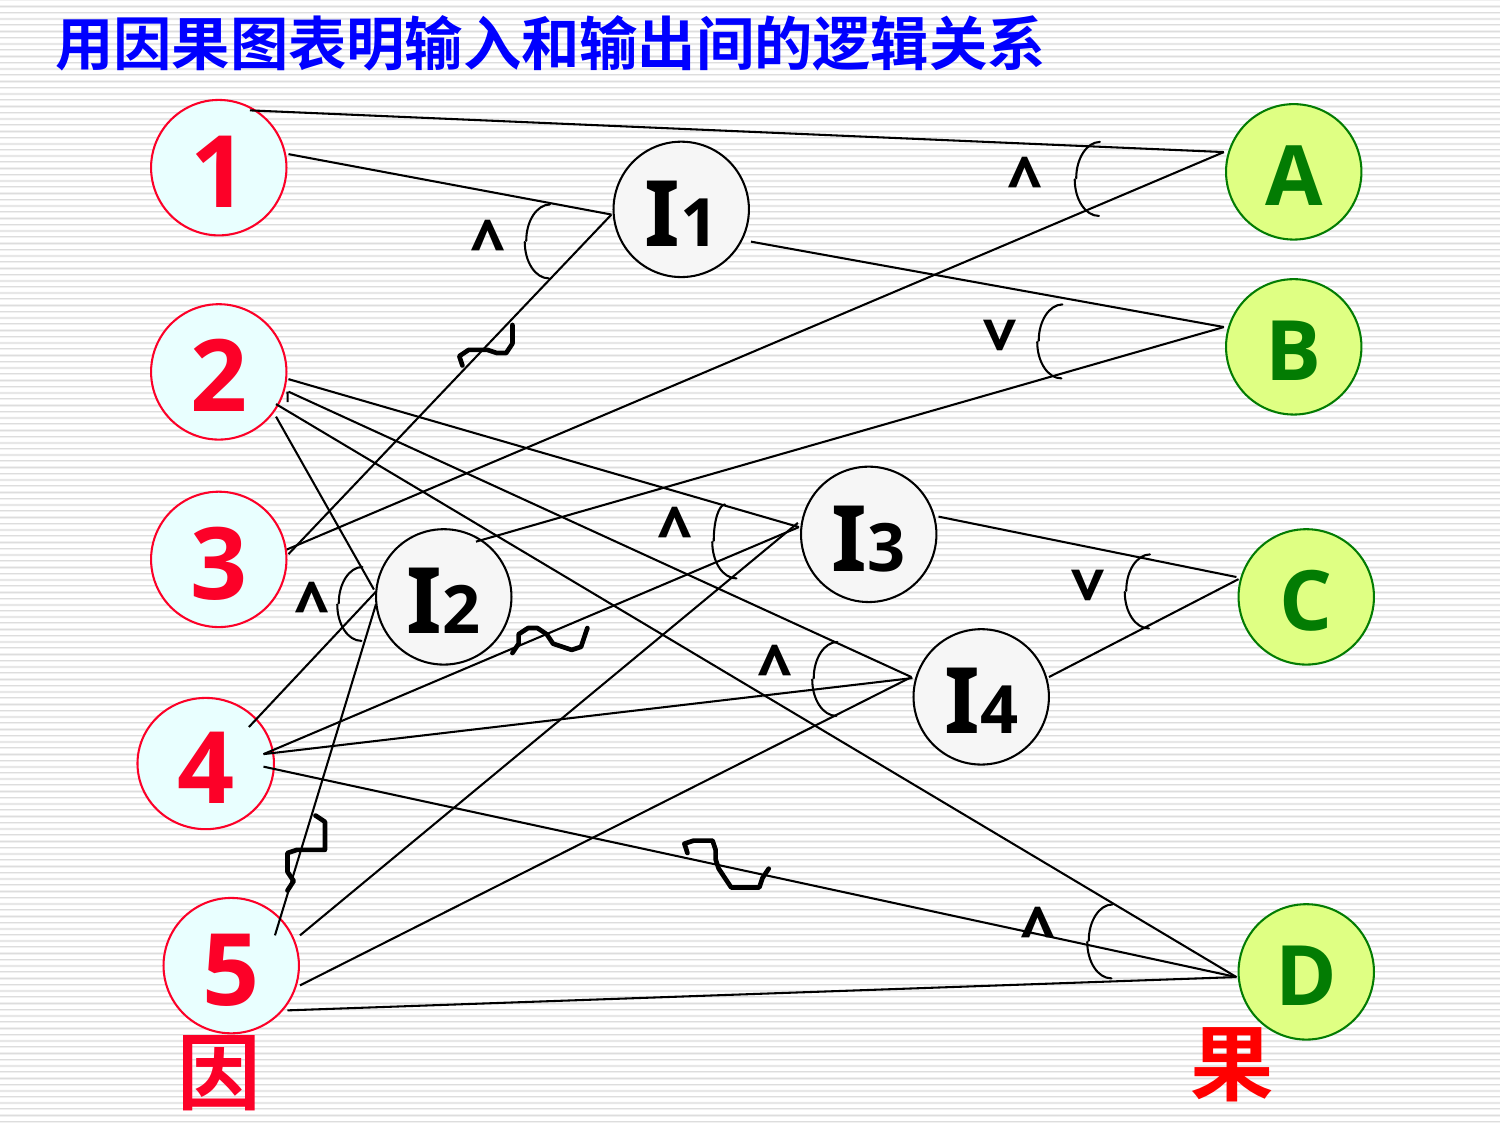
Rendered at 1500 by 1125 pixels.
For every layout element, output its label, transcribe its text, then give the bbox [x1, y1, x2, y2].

text_box [812, 679, 837, 716]
text_box D [1238, 904, 1374, 1040]
text_box ∧ [742, 615, 808, 701]
text_box [712, 541, 737, 579]
text_box I4 [913, 629, 1049, 765]
text_box 果 [1175, 1003, 1289, 1119]
text_box 5 [163, 897, 299, 1012]
text_box [1037, 341, 1062, 379]
text_box 4 [137, 697, 274, 830]
text_box [813, 641, 838, 679]
text_box ∧ [455, 190, 521, 276]
text_box I2 [376, 529, 512, 665]
text_box I3 [801, 466, 937, 603]
text_box [684, 840, 769, 888]
picture [0, 0, 1500, 1125]
text_box [1074, 179, 1099, 216]
text_box A [1226, 104, 1362, 240]
text_box [524, 241, 549, 279]
text_box [1038, 304, 1063, 341]
text_box [1124, 591, 1149, 629]
text_box [346, 566, 363, 604]
text_box [526, 204, 551, 241]
text_box B [1226, 279, 1362, 415]
text_box ∧ [280, 553, 346, 638]
text_box 1 [151, 99, 287, 236]
text_box [287, 815, 325, 891]
text_box [1088, 904, 1113, 941]
text_box [512, 628, 588, 654]
text_box C [1238, 529, 1374, 665]
text_box ∧ [1005, 878, 1071, 963]
text_box [346, 604, 362, 641]
text_box 2 [151, 304, 287, 440]
text_box I1 [613, 141, 749, 278]
text_box ∨ [1055, 540, 1121, 626]
text_box ∧ [642, 478, 708, 563]
text_box [713, 504, 726, 541]
text_box 3 [151, 491, 287, 628]
text_box ∨ [967, 290, 1033, 376]
text_box [1087, 941, 1112, 979]
text_box 因 [162, 1012, 288, 1125]
text_box [459, 324, 513, 366]
text_box [1076, 141, 1101, 179]
text_box ∧ [992, 128, 1058, 213]
text_box 用因果图表明输入和输出间的逻辑关系 [0, 0, 1488, 85]
text_box [1126, 554, 1151, 591]
